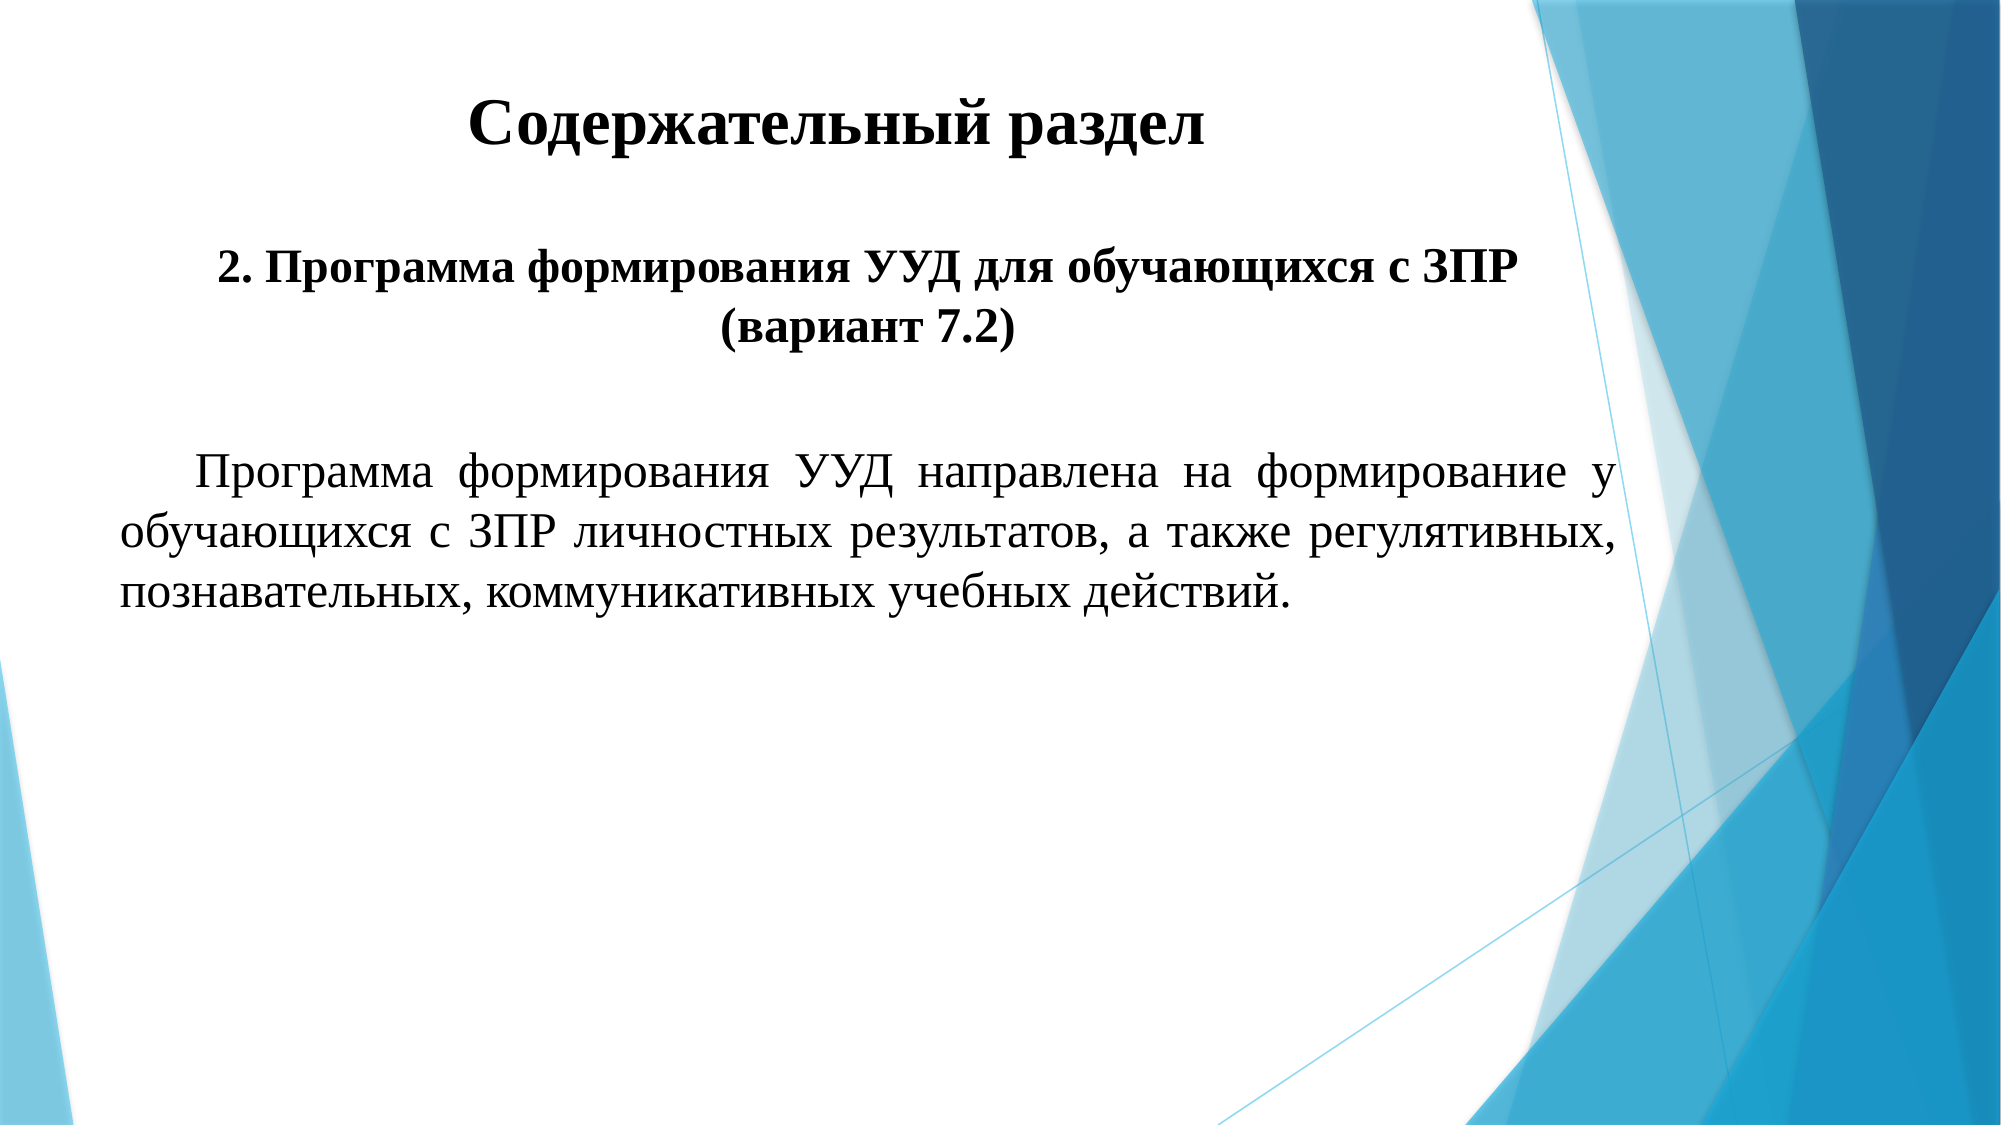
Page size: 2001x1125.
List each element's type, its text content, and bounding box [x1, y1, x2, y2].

title Содержательный раздел [132, 70, 1543, 225]
list 2. Программа формирования УУД для обучающихся с ЗПР (вариант 7.2) Программа формирования УУД направлена на формирование у обучающихся с ЗПР личностных результатов, а также регулятивных, познавательных, коммуникативных учебных действий. [104, 225, 1633, 1125]
